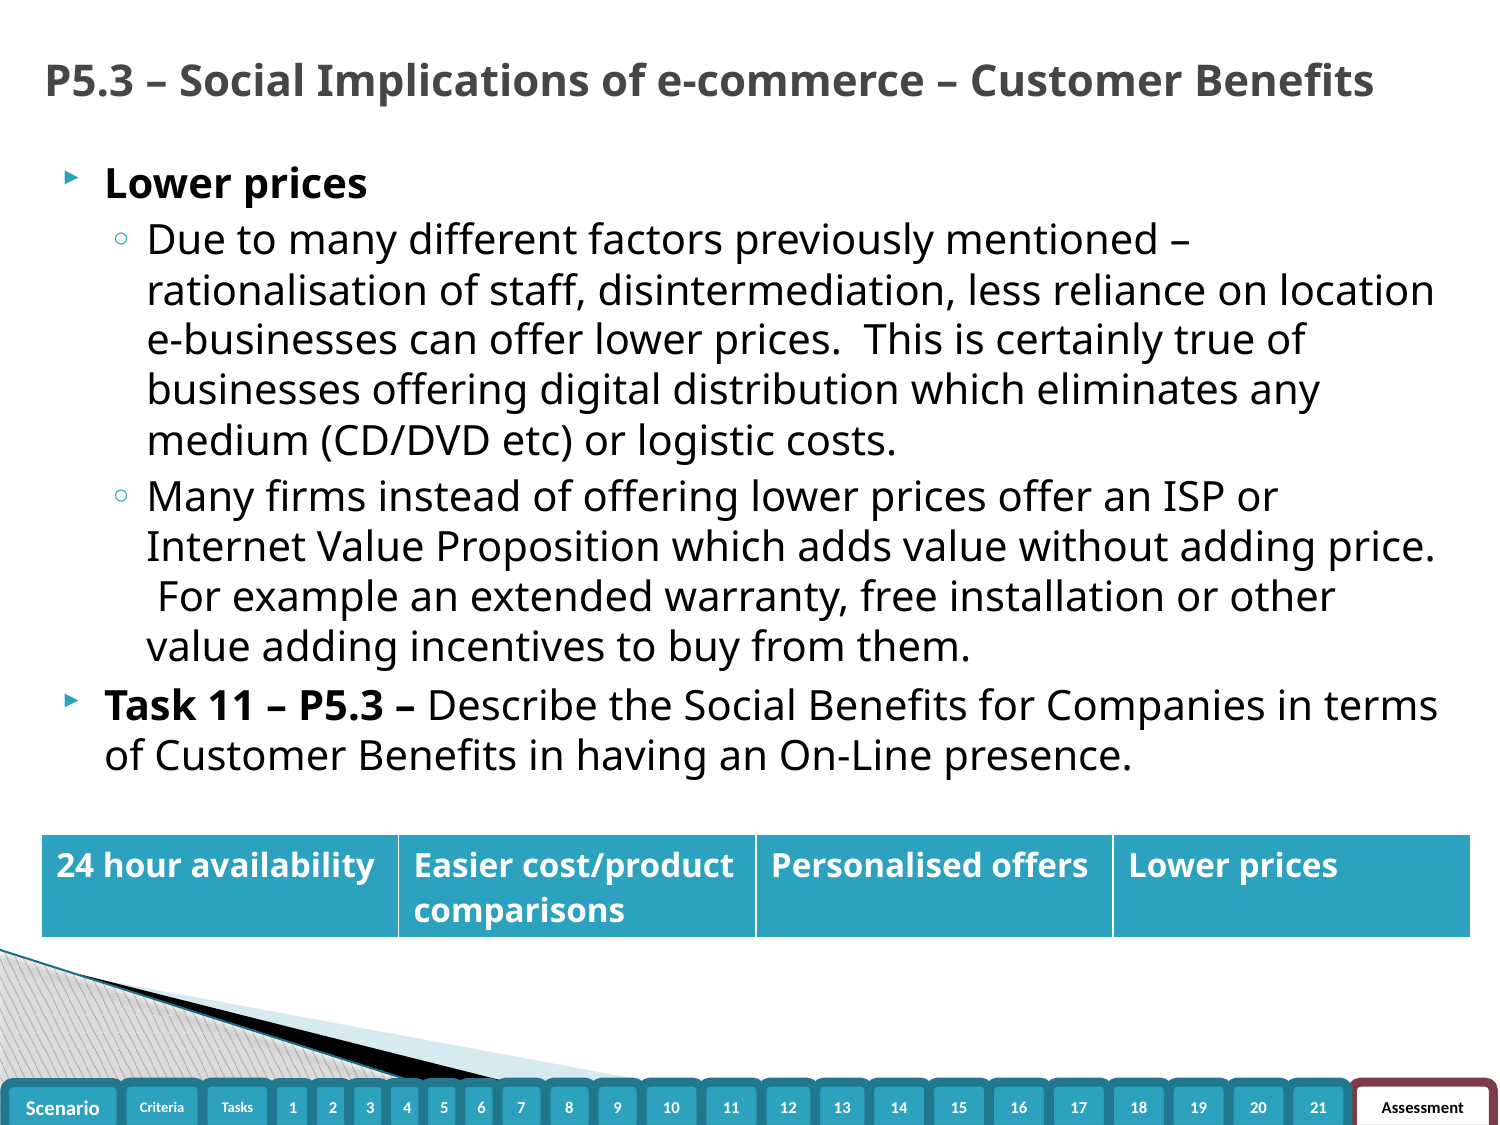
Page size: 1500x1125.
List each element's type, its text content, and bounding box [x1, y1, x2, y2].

table_header Personalised offers [757, 835, 1112, 937]
table_header 24 hour availability [42, 835, 398, 937]
table_header Lower prices [1114, 835, 1470, 937]
title P5.3 – Social Implications of e-commerce – Customer Benefits [29, 19, 1471, 139]
table_header Easier cost/product comparisons [399, 835, 755, 937]
list Lower prices Due to many different factors previously mentioned – rationalisation of staff, disintermediation, less reliance on location e-businesses can offer lower prices. This is certainly true of businesses offering digital distribution which eliminates any medium (CD/DVD etc) or logistic costs. Many firms instead of offering lower prices offer an ISP or Internet Value Proposition which adds value without adding price. For example an extended warranty, free installation or other value adding incentives to buy from them. Task 11 – P5.3 – Describe the Social Benefits for Companies in terms of Customer Benefits in having an On-Line presence. [29, 149, 1459, 1037]
